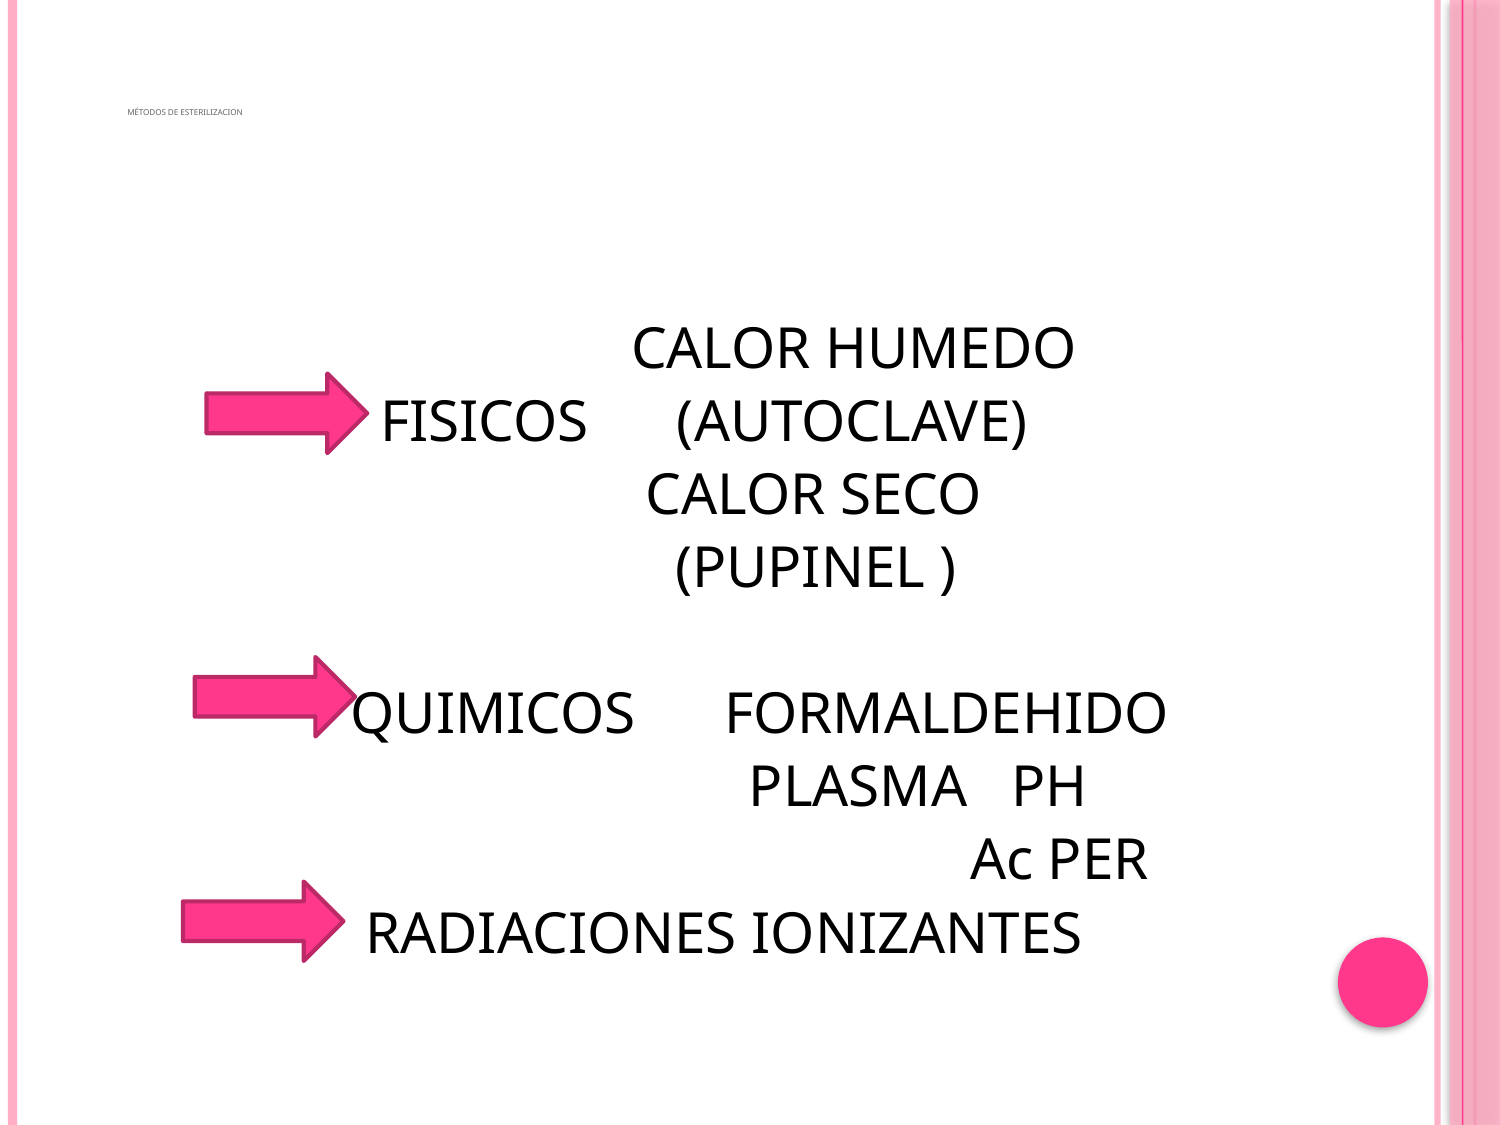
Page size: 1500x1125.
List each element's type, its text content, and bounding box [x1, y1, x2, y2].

text_box [192, 655, 358, 739]
text_box [180, 879, 346, 963]
text_box [204, 371, 370, 456]
list CALOR HUMEDO FISICOS (AUTOCLAVE) CALOR SECO (PUPINEL ) QUIMICOS FORMALDEHIDO PLASMA PH Ac PER RADIACIONES IONIZANTES [99, 312, 1375, 975]
title MÉTODOS DE ESTERILIZACION [112, 99, 1388, 125]
